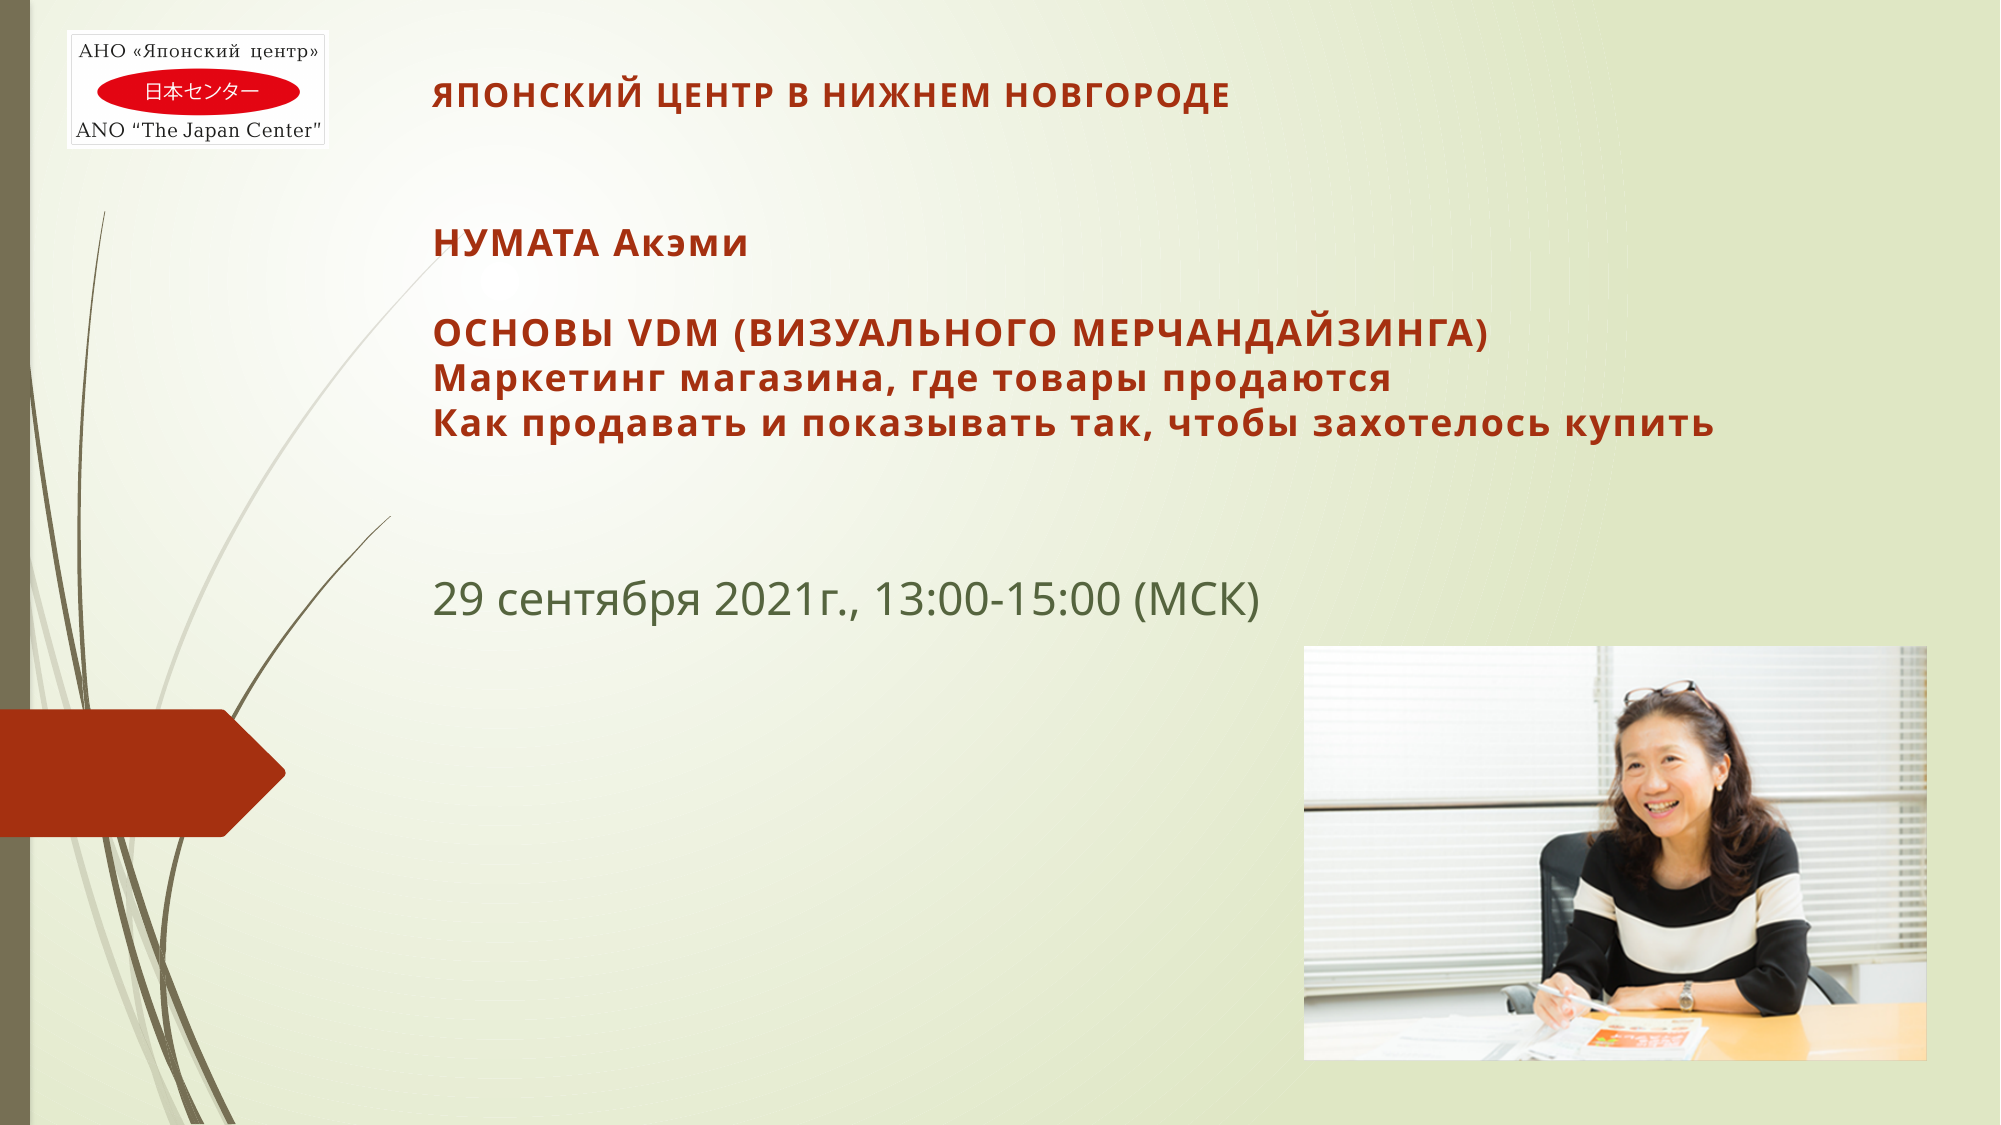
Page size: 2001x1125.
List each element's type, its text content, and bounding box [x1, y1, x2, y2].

picture [67, 29, 330, 149]
title НУМАТА Акэми ОСНОВЫ VDM (ВИЗУАЛЬНОГО МЕРЧАНДАЙЗИНГА) Маркетинг магазина, где товары продаются Как продавать и показывать так, чтобы захотелось купить [417, 211, 1950, 806]
picture [1303, 646, 1928, 1063]
subtitle 29 сентября 2021г., 13:00-15:00 (МСК) [417, 562, 1334, 643]
text_box ЯПОНСКИЙ ЦЕНТР В НИЖНЕМ НОВГОРОДЕ [417, 66, 1554, 122]
